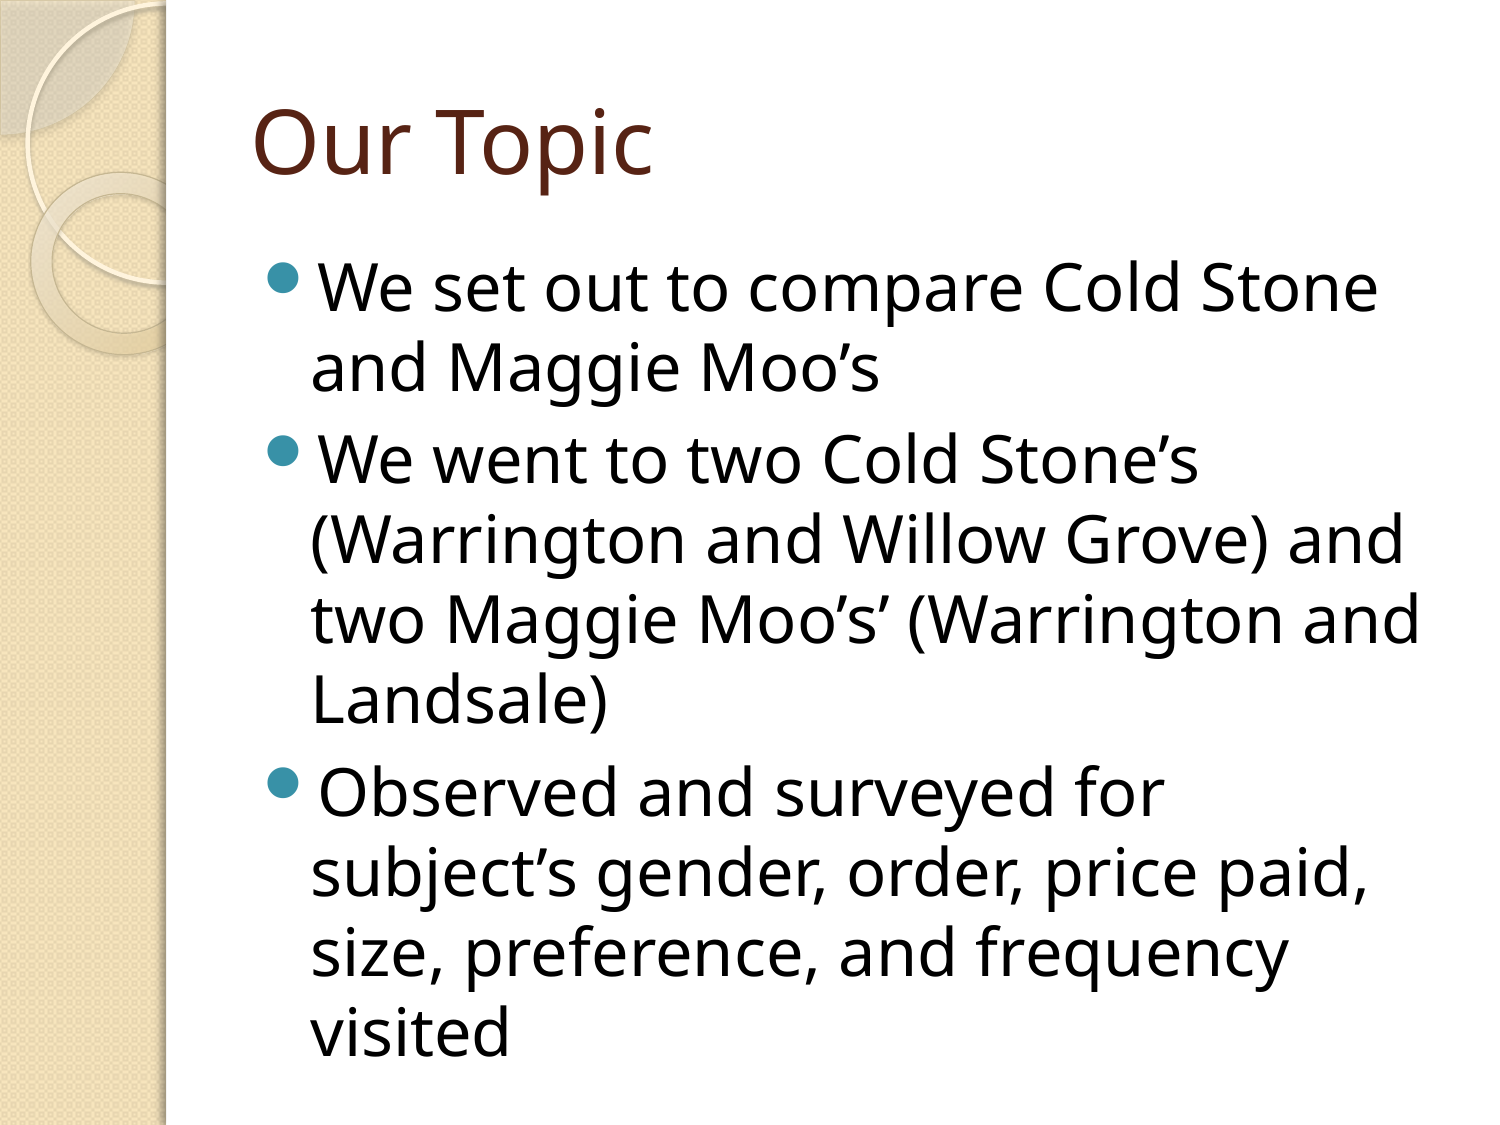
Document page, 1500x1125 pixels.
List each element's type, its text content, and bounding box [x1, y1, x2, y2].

list We set out to compare Cold Stone and Maggie Moo’s We went to two Cold Stone’s (Warrington and Willow Grove) and two Maggie Moo’s’ (Warrington and Landsale) Observed and surveyed for subject’s gender, order, price paid, size, preference, and frequency visited [235, 237, 1466, 1025]
title Our Topic [235, 45, 1466, 233]
